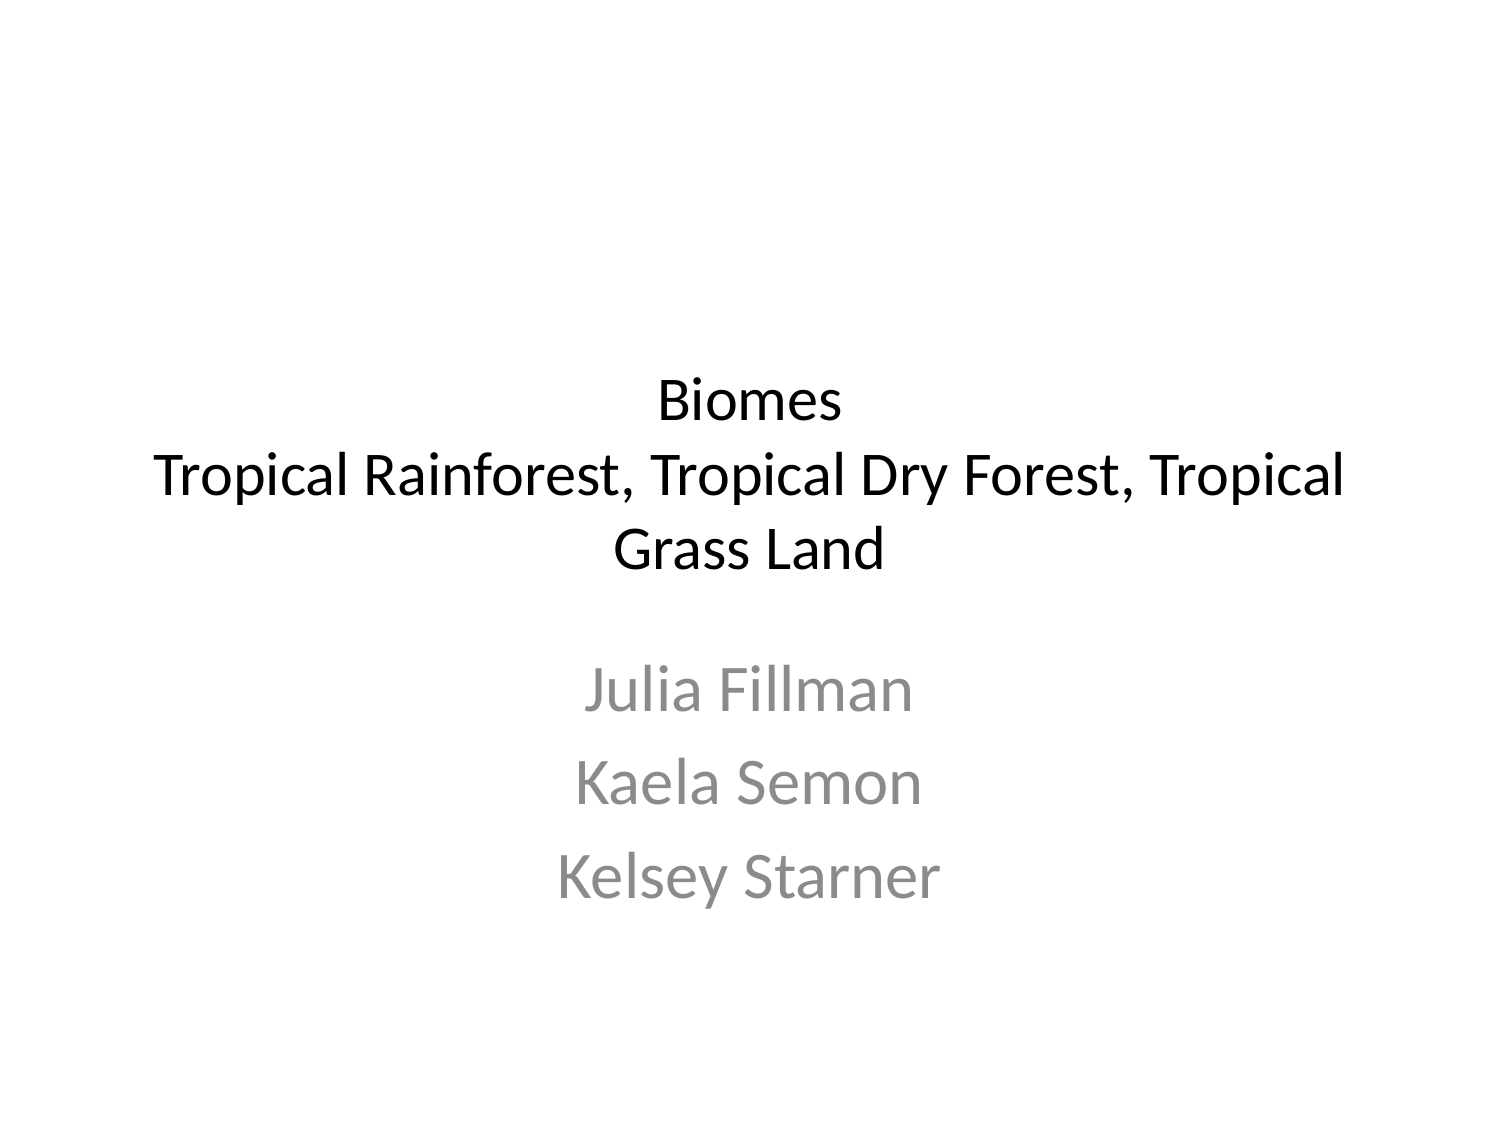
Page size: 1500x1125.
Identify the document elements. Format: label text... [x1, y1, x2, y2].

title Biomes Tropical Rainforest, Tropical Dry Forest, Tropical Grass Land [112, 349, 1388, 591]
subtitle Julia Fillman Kaela Semon Kelsey Starner [225, 637, 1275, 925]
